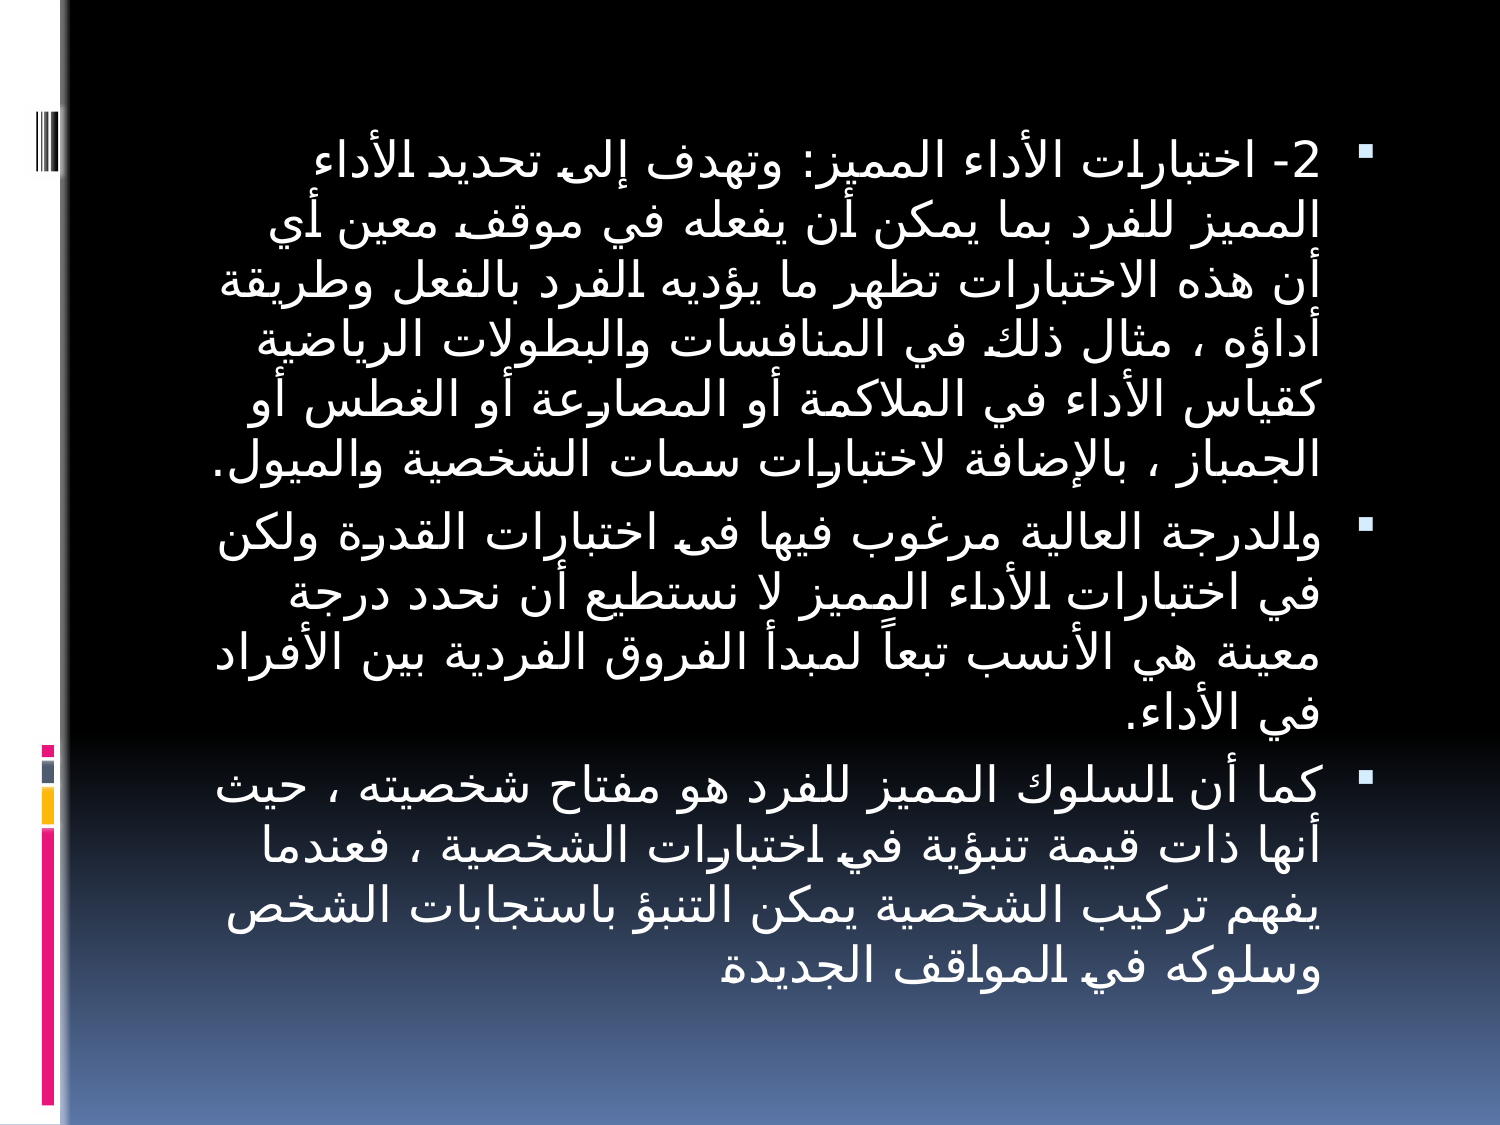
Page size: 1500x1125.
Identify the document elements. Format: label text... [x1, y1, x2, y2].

list 2- اختبارات الأداء المميز: وتهدف إلى تحديد الأداء المميز للفرد بما يمكن أن يفعله في موقف معين أي أن هذه الاختبارات تظهر ما يؤديه الفرد بالفعل وطريقة أداؤه ، مثال ذلك في المنافسات والبطولات الرياضية كقياس الأداء في الملاكمة أو المصارعة أو الغطس أو الجمباز ، بالإضافة لاختبارات سمات الشخصية والميول. والدرجة العالية مرغوب فيها فى اختبارات القدرة ولكن في اختبارات الأداء المميز لا نستطيع أن نحدد درجة معينة هي الأنسب تبعاً لمبدأ الفروق الفردية بين الأفراد في الأداء. كما أن السلوك المميز للفرد هو مفتاح شخصيته ، حيث أنها ذات قيمة تنبؤية في اختبارات الشخصية ، فعندما يفهم تركيب الشخصية يمكن التنبؤ باستجابات الشخص وسلوكه في المواقف الجديدة [187, 120, 1400, 1013]
